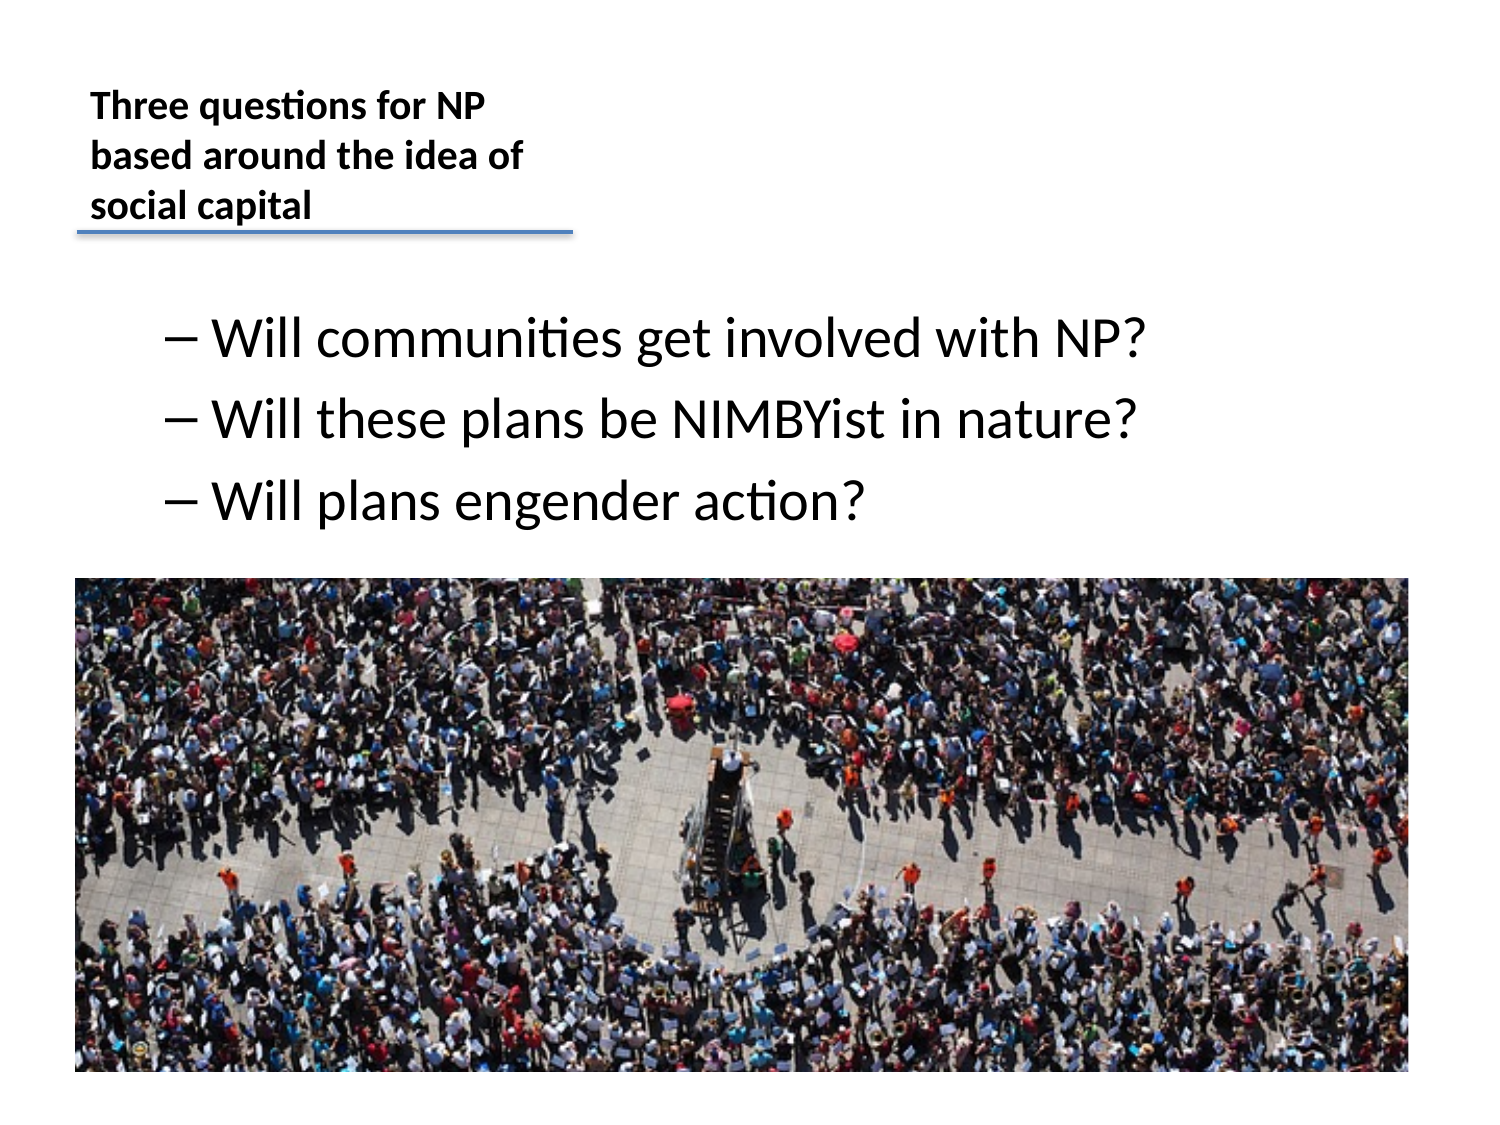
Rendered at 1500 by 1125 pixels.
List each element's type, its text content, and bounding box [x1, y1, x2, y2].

list Will communities get involved with NP? Will these plans be NIMBYist in nature? Will plans engender action? [75, 291, 1425, 579]
picture [74, 578, 1409, 1073]
title Three questions for NP based around the idea of social capital [75, 44, 569, 229]
